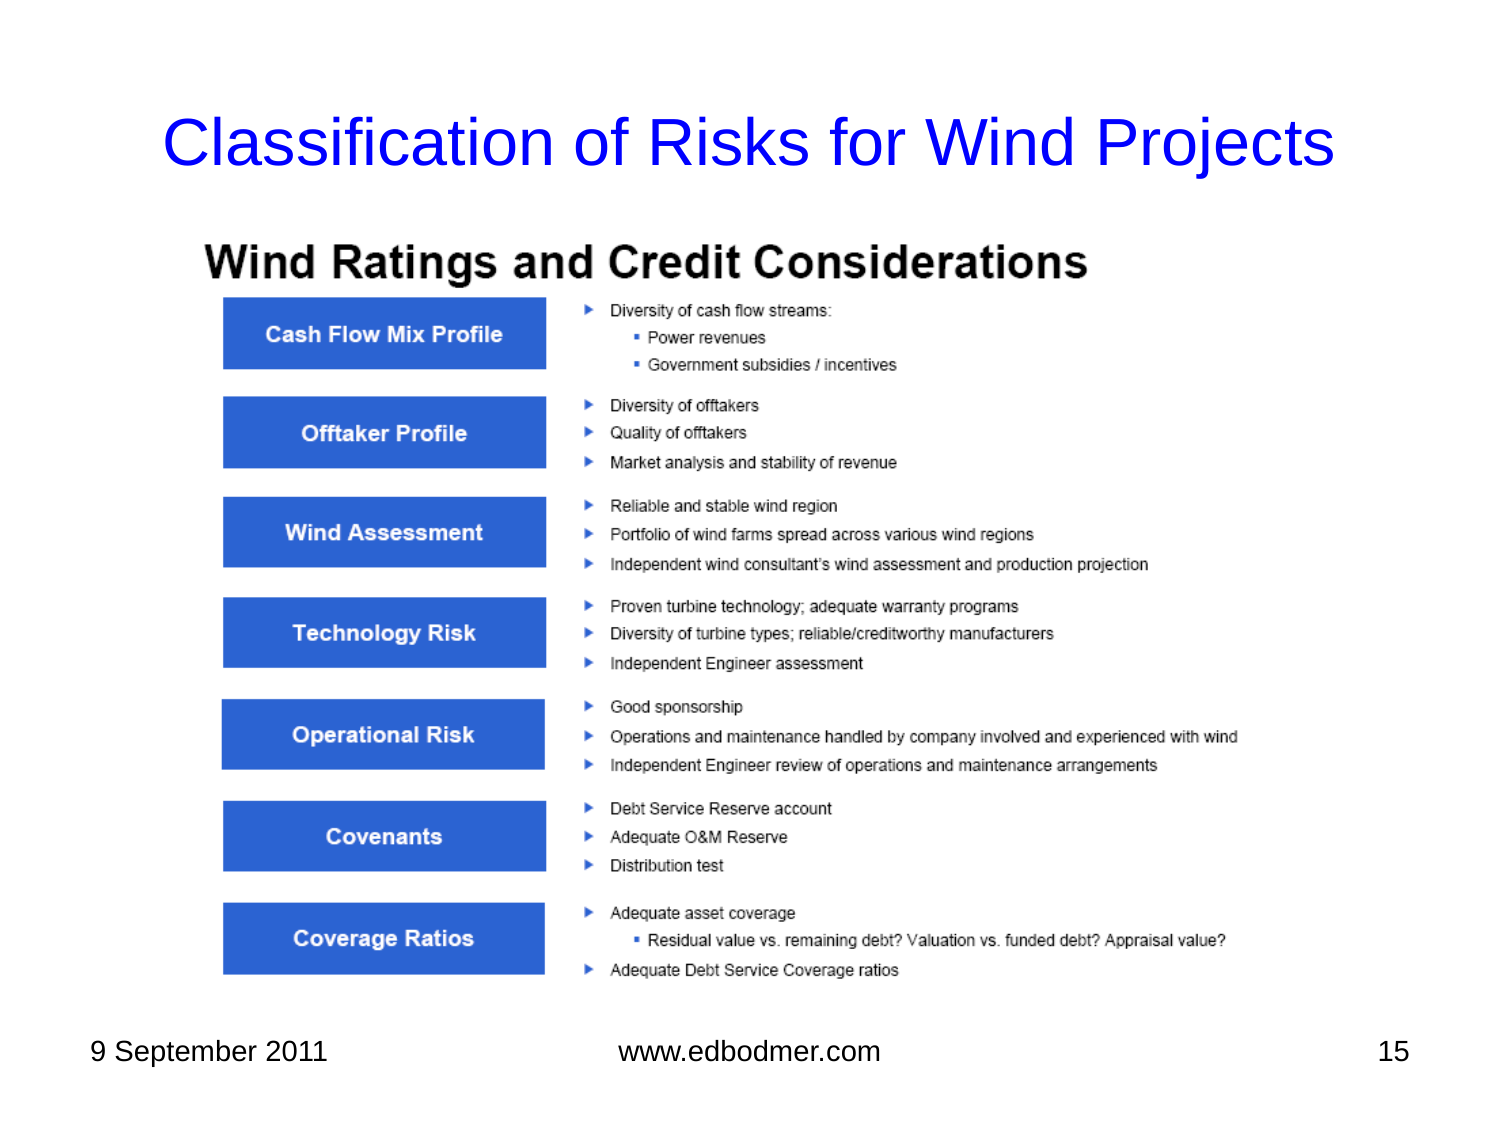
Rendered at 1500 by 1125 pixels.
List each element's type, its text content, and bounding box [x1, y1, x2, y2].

footer www.edbodmer.com [512, 1024, 988, 1103]
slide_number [74, 1024, 426, 1103]
title Classification of Risks for Wind Projects [74, 44, 1426, 233]
slide_number 15 [1074, 1024, 1426, 1103]
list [149, 212, 1326, 1005]
